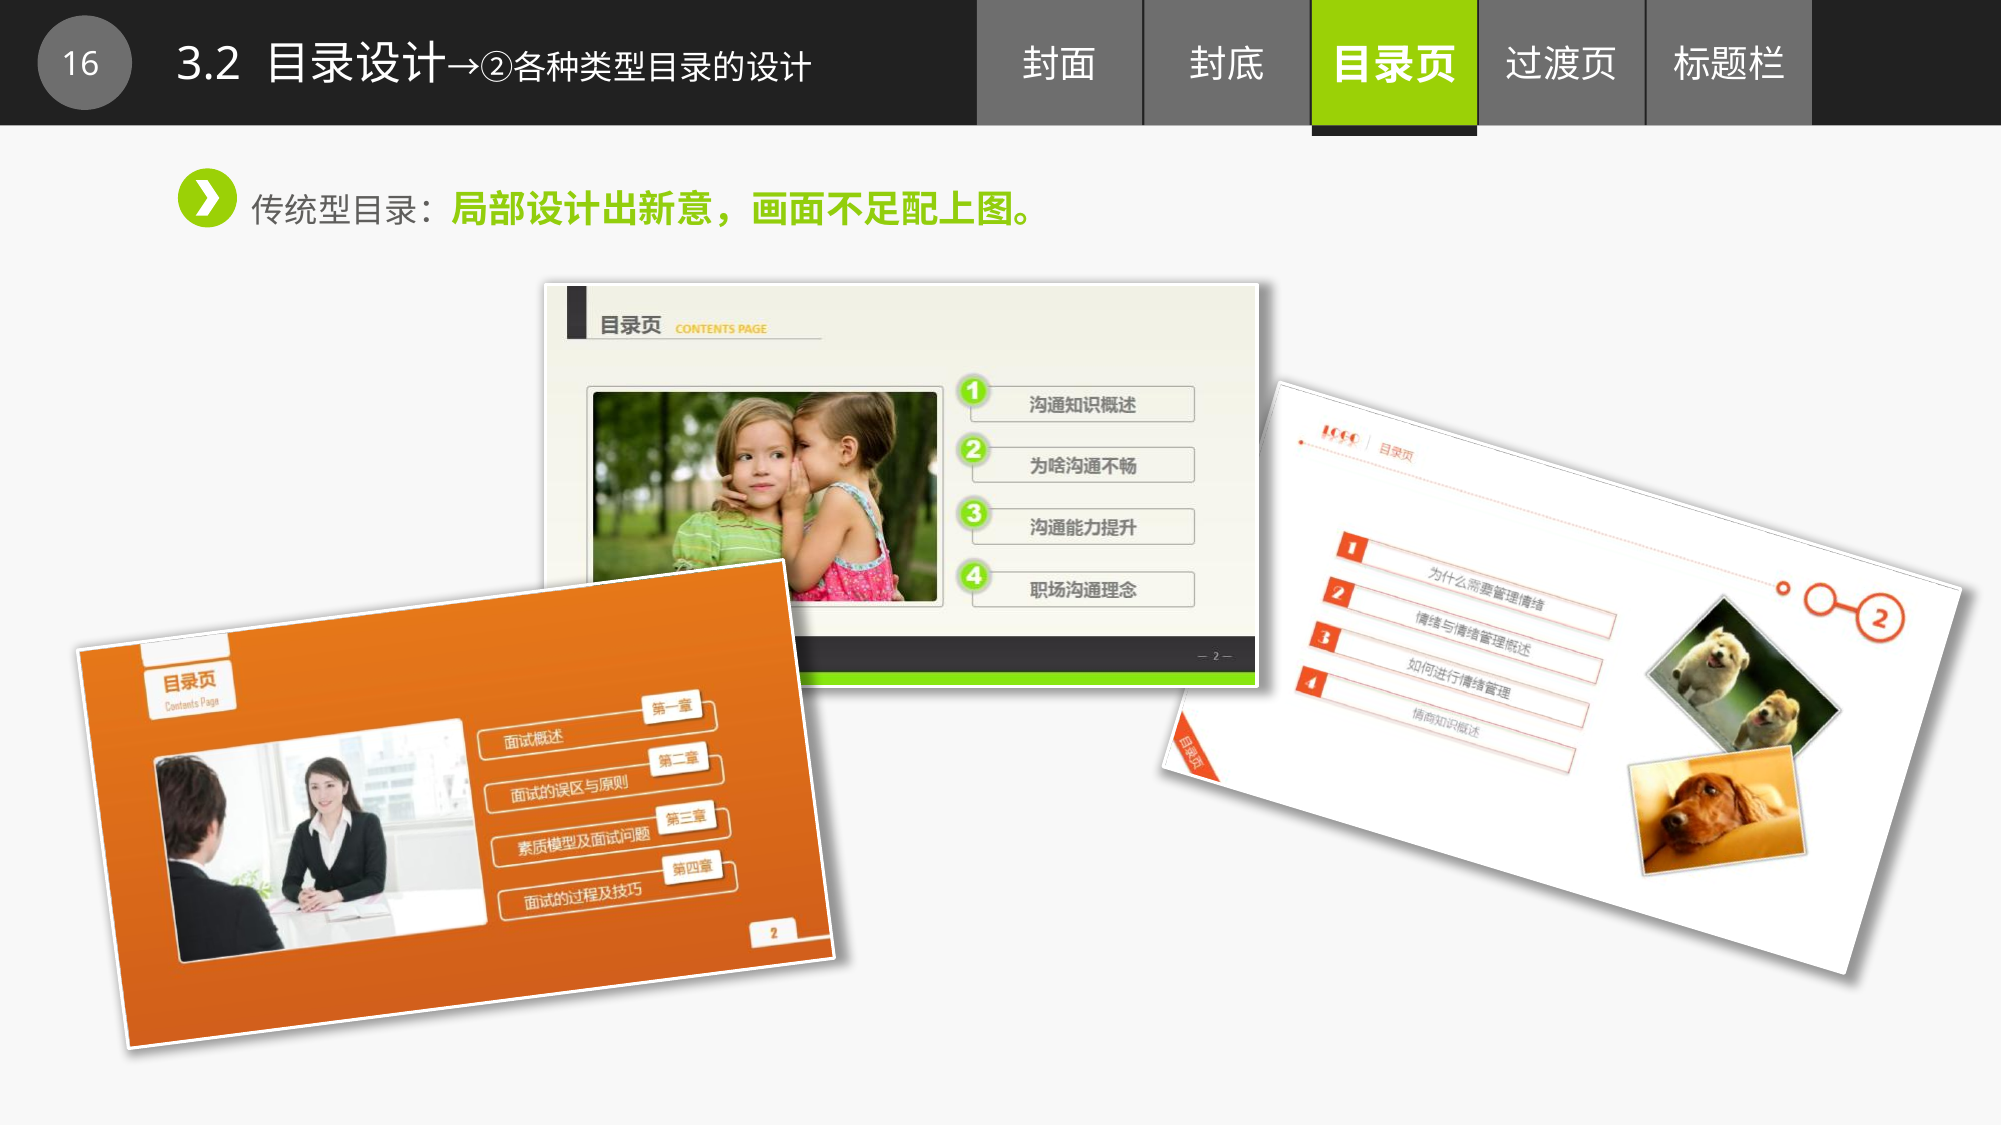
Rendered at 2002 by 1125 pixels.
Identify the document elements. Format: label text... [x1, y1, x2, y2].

text_box 3.2 目录设计→②各种类型目录的设计 [161, 25, 977, 96]
text_box 传统型目录：局部设计出新意，画面不足配上图。 [237, 164, 1964, 238]
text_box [177, 168, 238, 228]
picture [81, 285, 1958, 1046]
